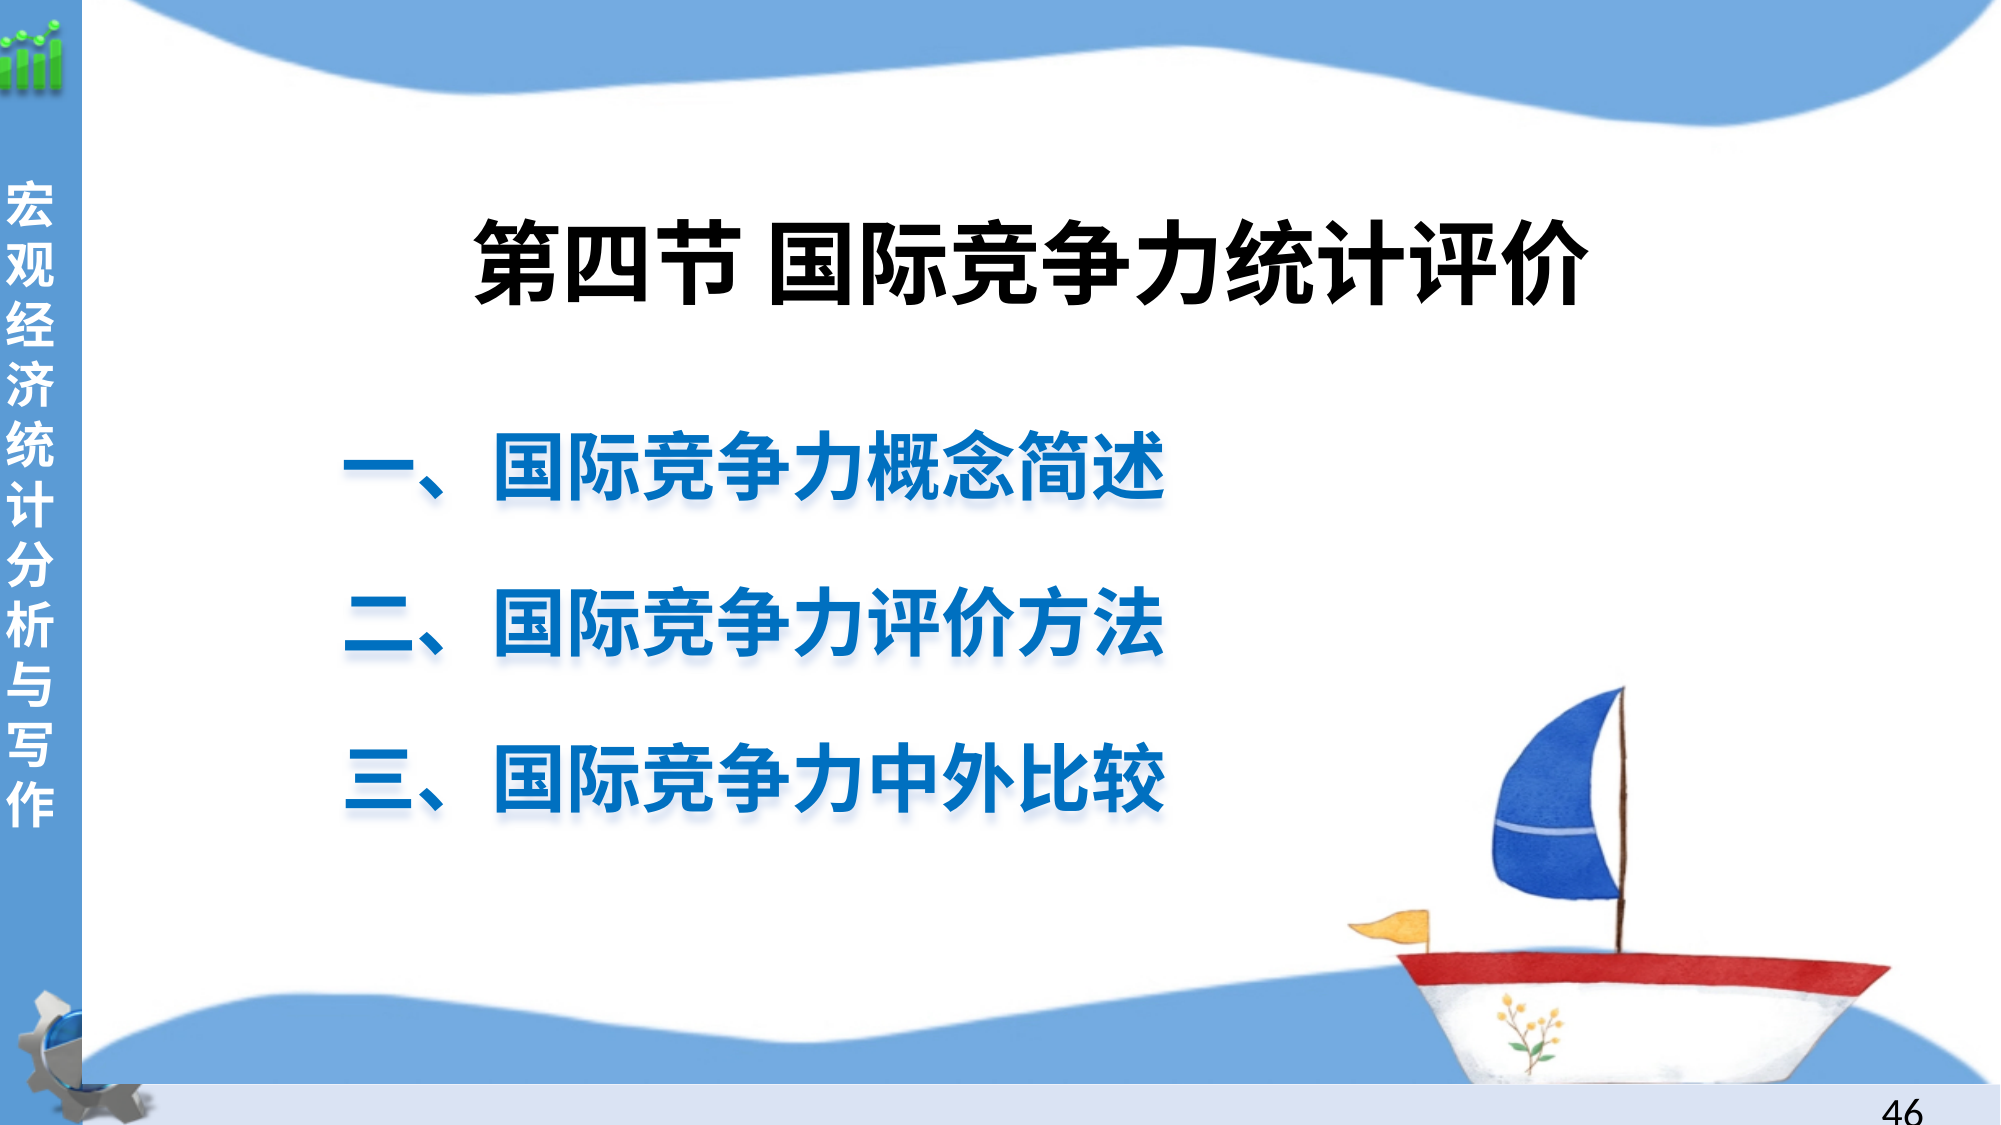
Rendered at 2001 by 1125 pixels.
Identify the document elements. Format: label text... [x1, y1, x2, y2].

picture [0, 0, 2001, 1125]
slide_number 45 [1786, 1085, 1940, 1125]
